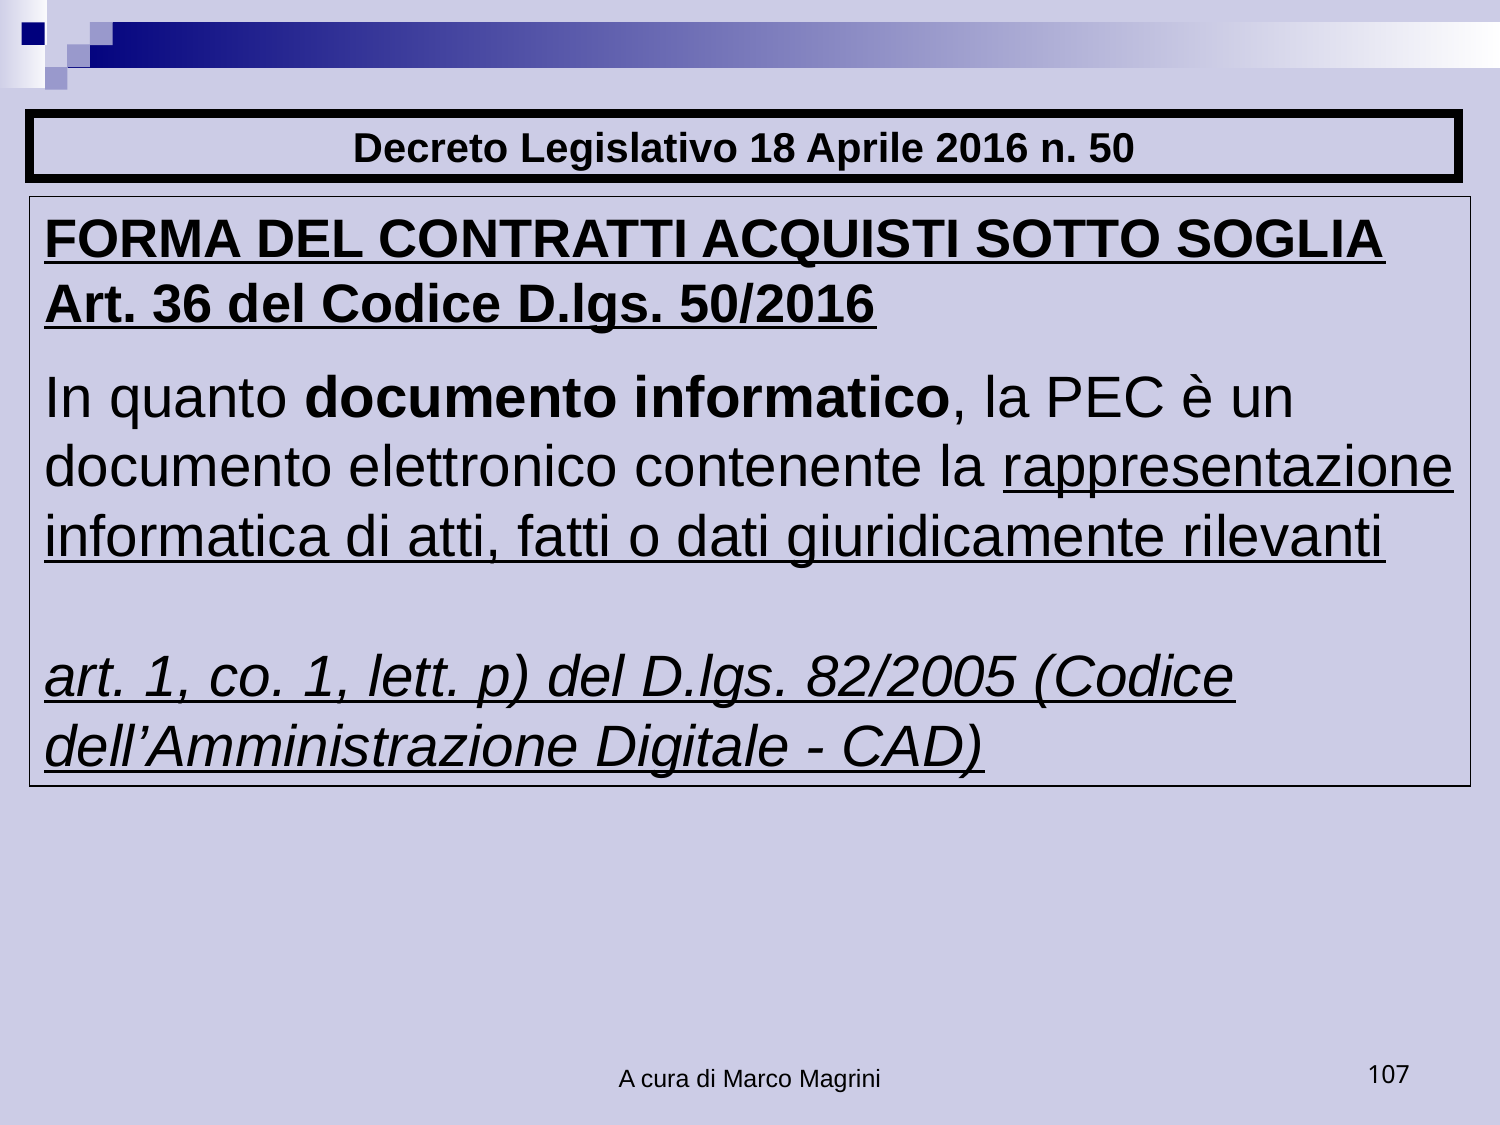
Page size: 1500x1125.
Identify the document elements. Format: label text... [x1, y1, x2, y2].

footer A cura di Marco Magrini [512, 1025, 988, 1100]
text_box FORMA DEL CONTRATTI ACQUISTI SOTTO SOGLIA Art. 36 del Codice D.lgs. 50/2016 In quanto documento informatico, la PEC è un documento elettronico contenente la rappresentazione informatica di atti, fatti o dati giuridicamente rilevanti art. 1, co. 1, lett. p) del D.lgs. 82/2005 (Codice dell’Amministrazione Digitale - CAD) [29, 196, 1471, 786]
text_box Decreto Legislativo 18 Aprile 2016 n. 50 [29, 113, 1459, 179]
slide_number 107 [1074, 1025, 1425, 1100]
